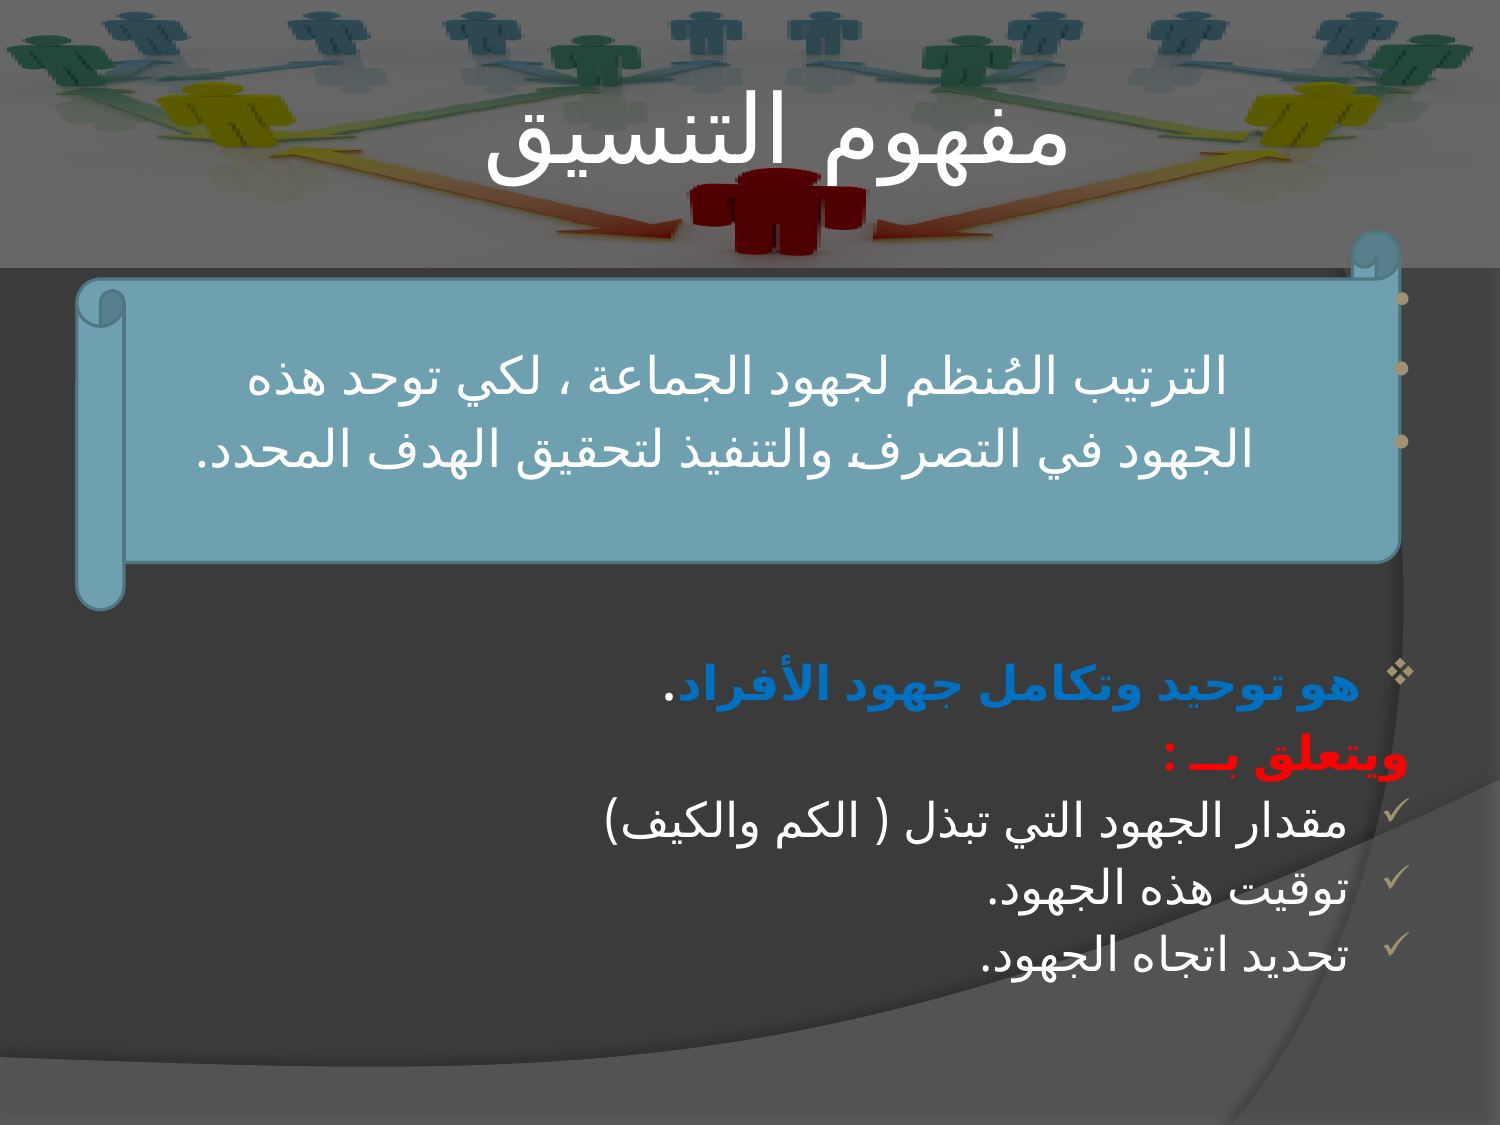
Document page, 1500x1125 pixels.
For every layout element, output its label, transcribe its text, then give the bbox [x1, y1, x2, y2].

picture [0, 0, 1500, 268]
list الترتيب المُنظم لجهود الجماعة ، لكي توحد هذه الجهود في التصرف والتنفيذ لتحقيق الهدف المحدد. هو توحيد وتكامل جهود الأفراد. ويتعلق بــ : مقدار الجهود التي تبذل ( الكم والكيف) توقيت هذه الجهود. تحديد اتجاه الجهود. [53, 280, 1432, 995]
